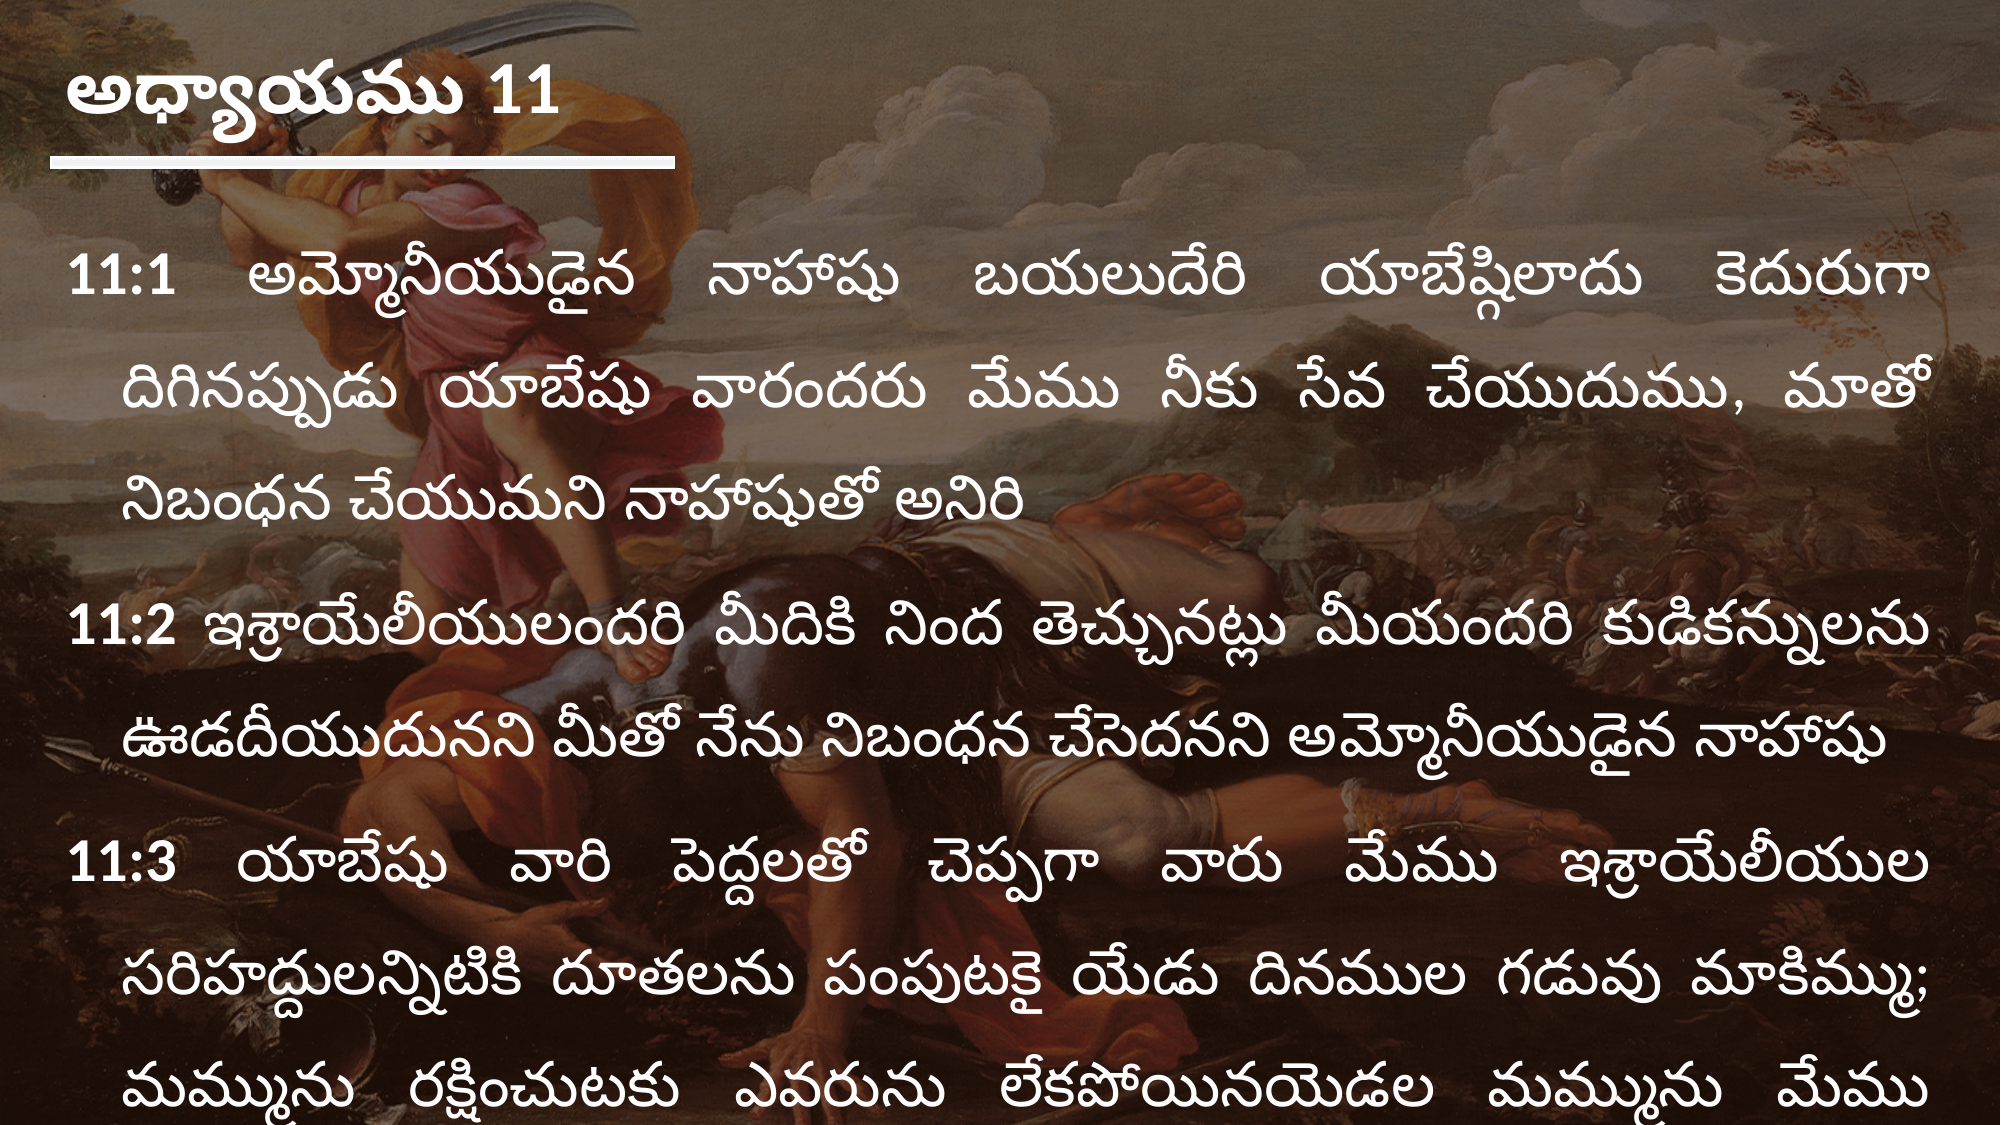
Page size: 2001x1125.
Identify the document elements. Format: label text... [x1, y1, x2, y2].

title అధ్యాయము 11 [50, 0, 1925, 167]
list 11:1 అమ్మోనీయుడైన నాహాషు బయలుదేరి యాబేష్గిలాదు కెదురుగా దిగినప్పుడు యాబేషు వారందరు మేము నీకు సేవ చేయుదుము, మాతో నిబంధన చేయుమని నాహాషుతో అనిరి 11:2 ఇశ్రాయేలీయులందరి మీదికి నింద తెచ్చునట్లు మీయందరి కుడికన్నులను ఊడదీయుదునని మీతో నేను నిబంధన చేసెదనని అమ్మోనీయుడైన నాహాషు 11:3 యాబేషు వారి పెద్దలతో చెప్పగా వారు మేము ఇశ్రాయేలీయుల సరిహద్దులన్నిటికి దూతలను పంపుటకై యేడు దినముల గడువు మాకిమ్ము; మమ్మును రక్షించుటకు ఎవరును లేకపోయినయెడల మమ్మును మేము నీకప్పగించుకొనెదమనిరి. [50, 187, 1946, 1063]
picture [0, 0, 2000, 1125]
